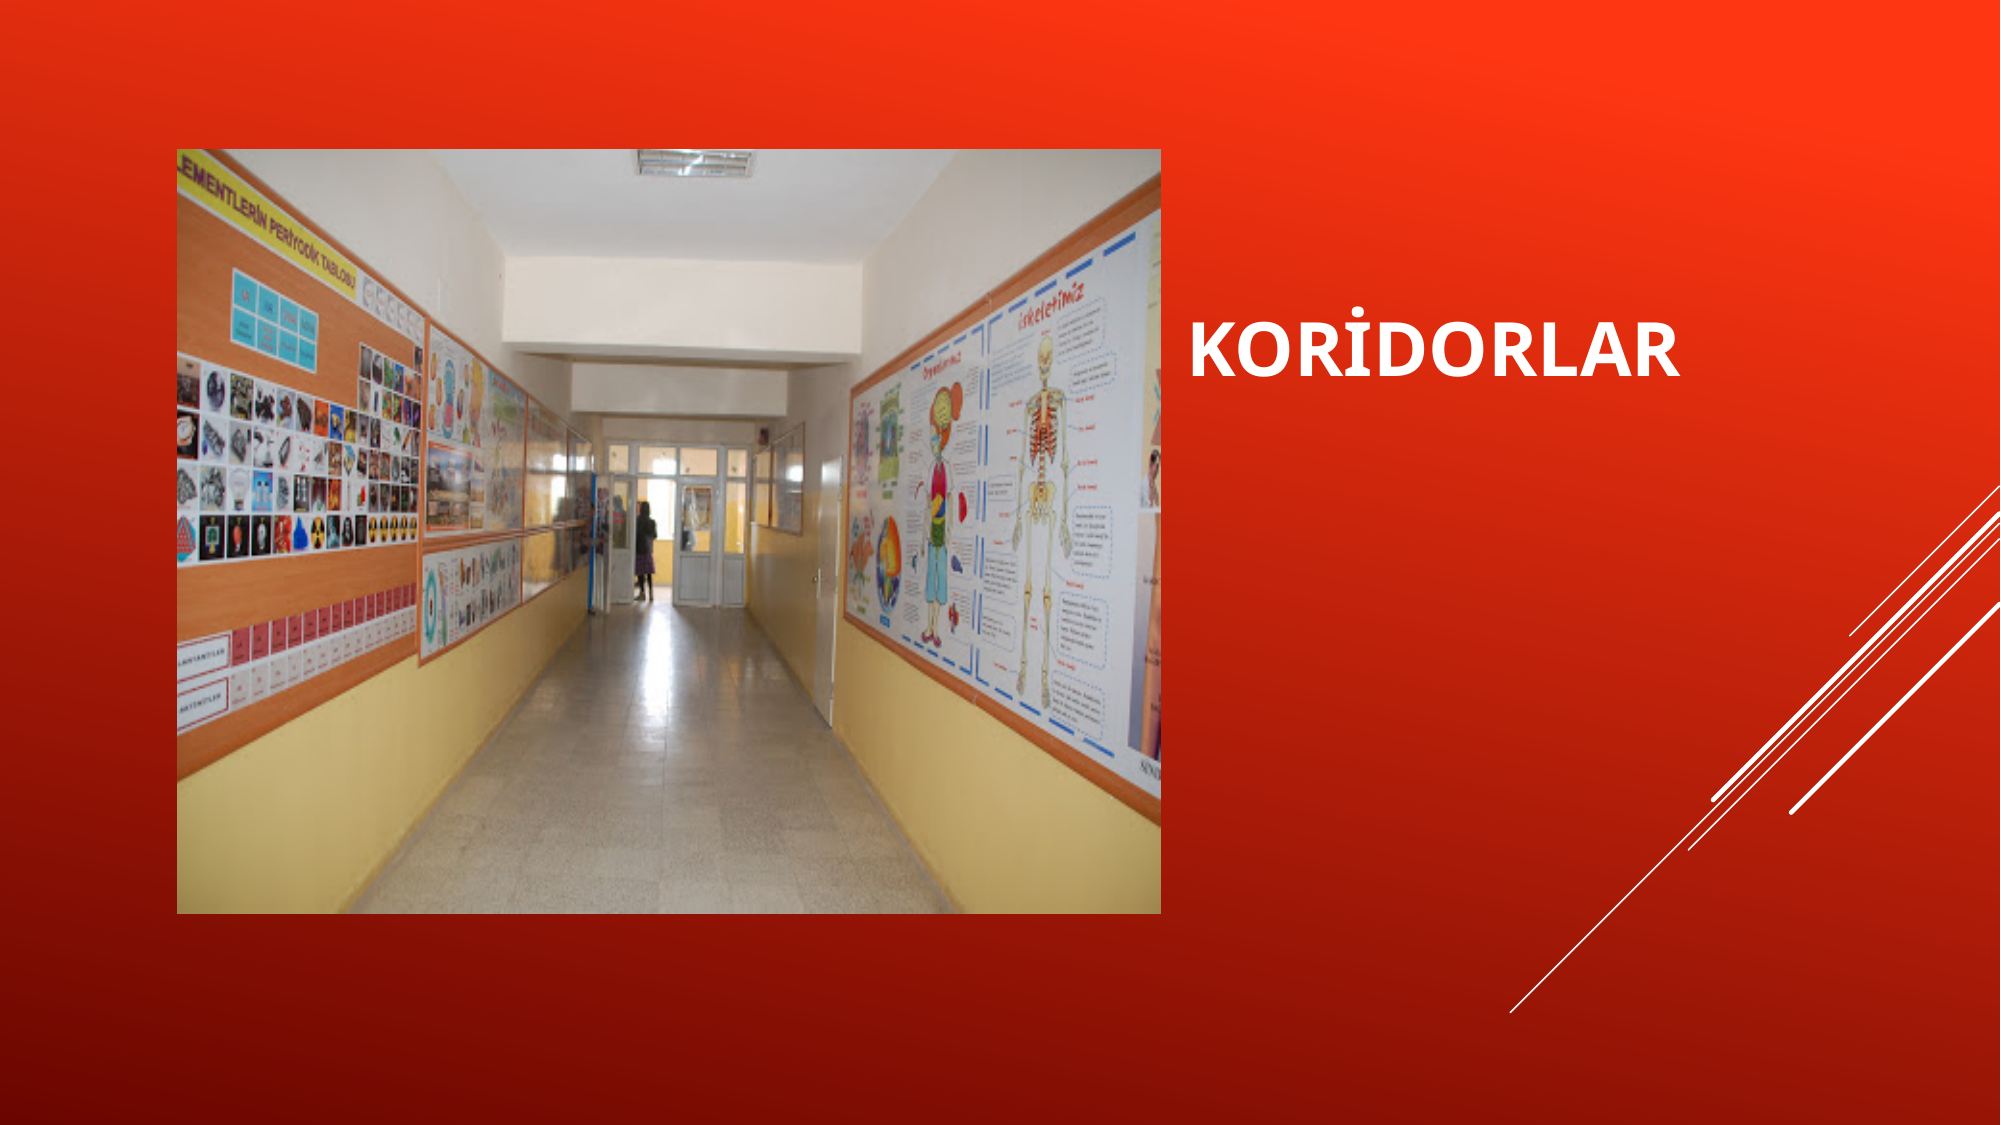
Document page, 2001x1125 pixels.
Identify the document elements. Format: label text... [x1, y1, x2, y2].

title koridorlar [1171, 222, 1800, 470]
picture [177, 149, 1161, 914]
